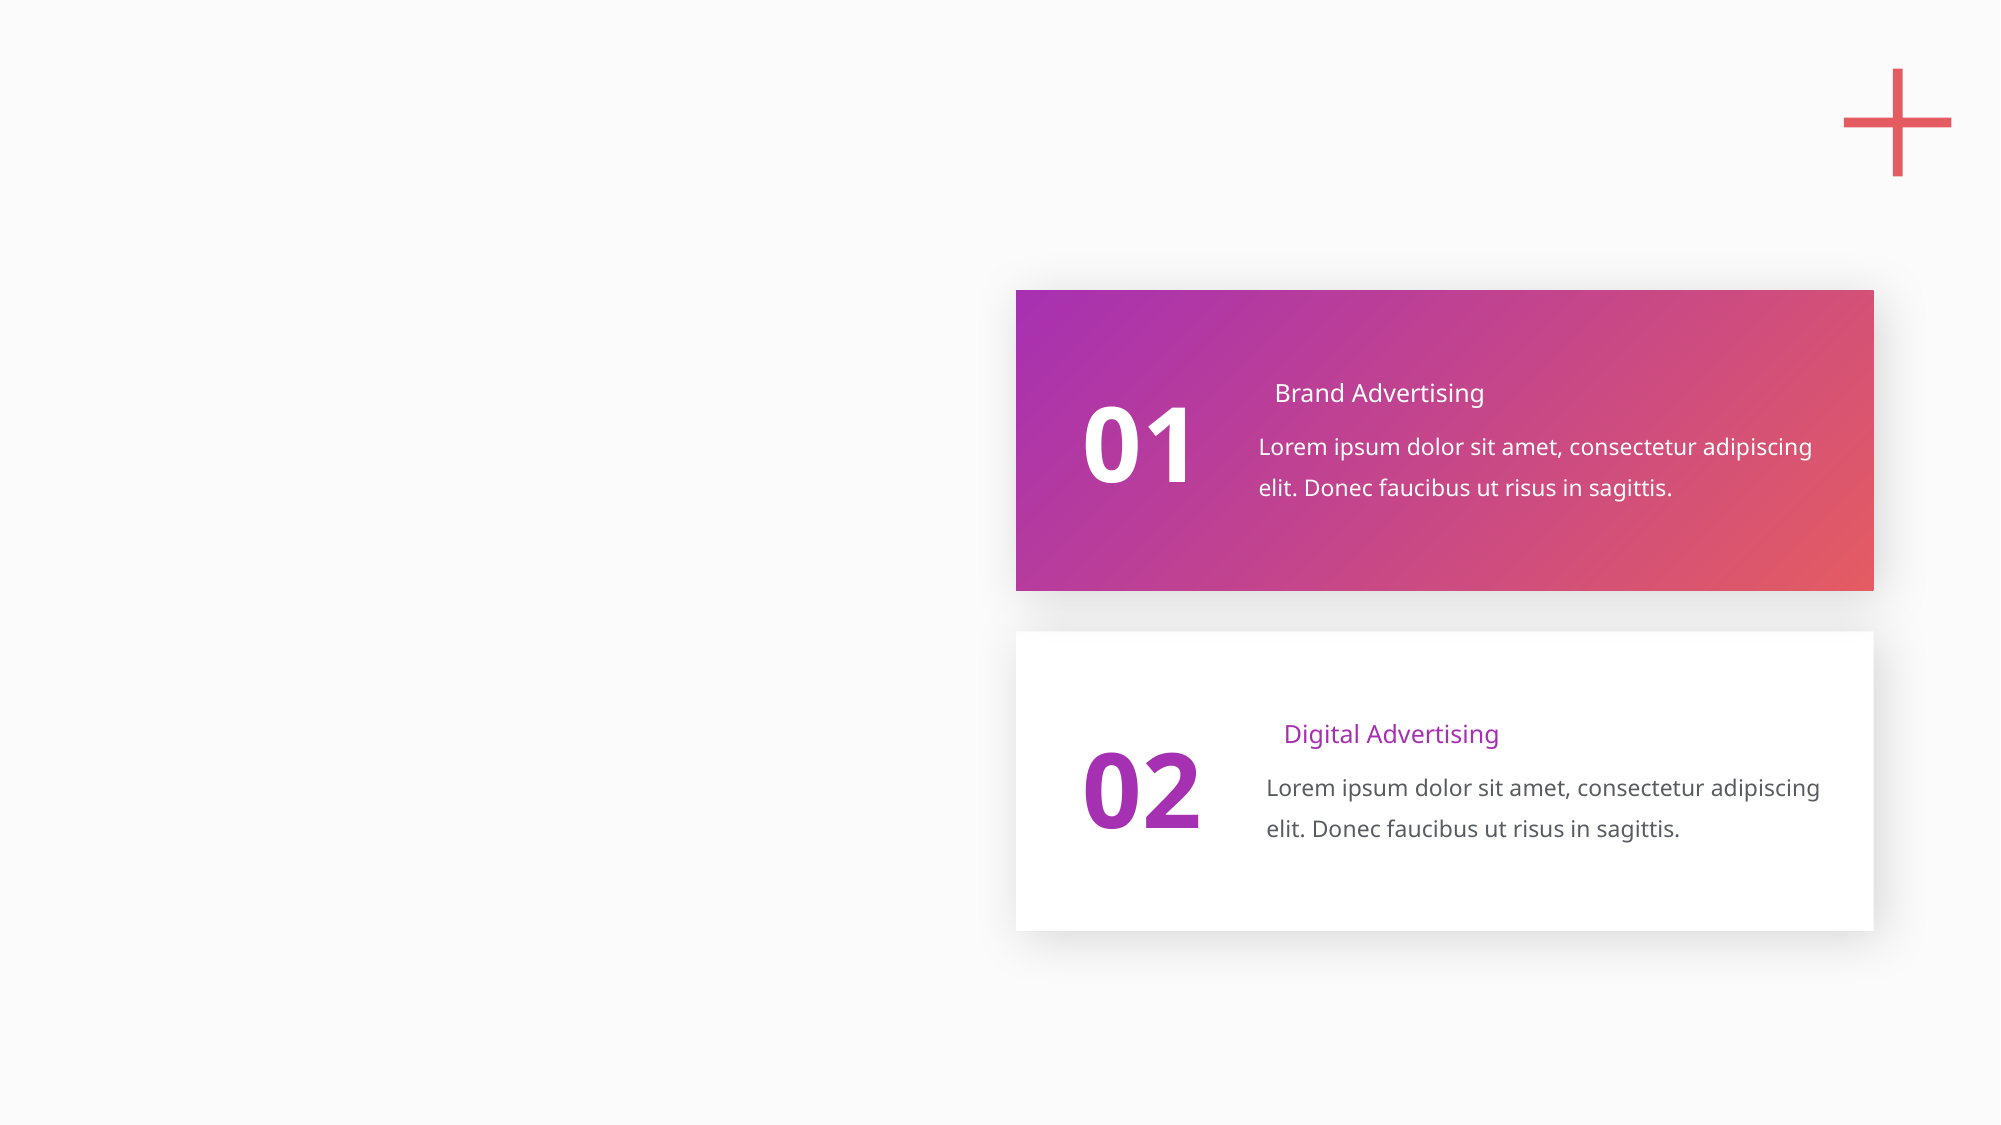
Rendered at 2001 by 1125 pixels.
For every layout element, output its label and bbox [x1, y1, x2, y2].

picture [99, 107, 1215, 1050]
text_box [1843, 68, 1952, 177]
text_box [1016, 290, 1874, 591]
text_box [1215, 630, 1875, 932]
text_box [1251, 711, 1852, 851]
